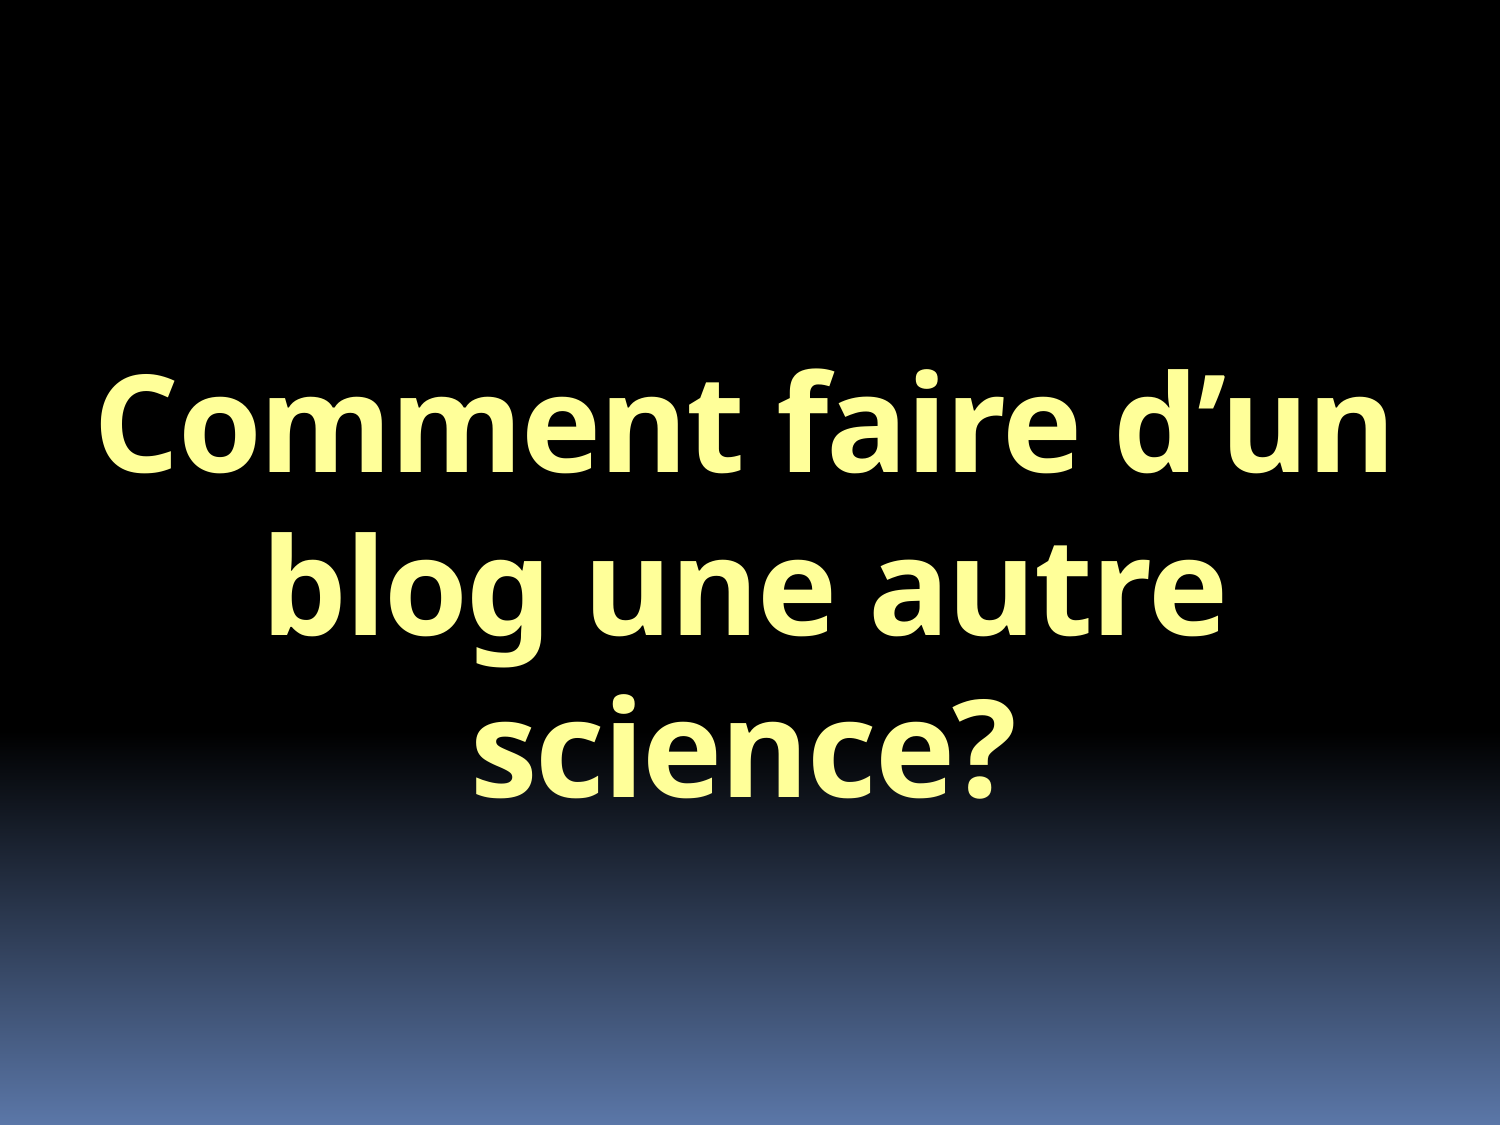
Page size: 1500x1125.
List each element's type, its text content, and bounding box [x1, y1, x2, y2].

title Comment faire d’un blog une autre science? [11, 330, 1477, 739]
